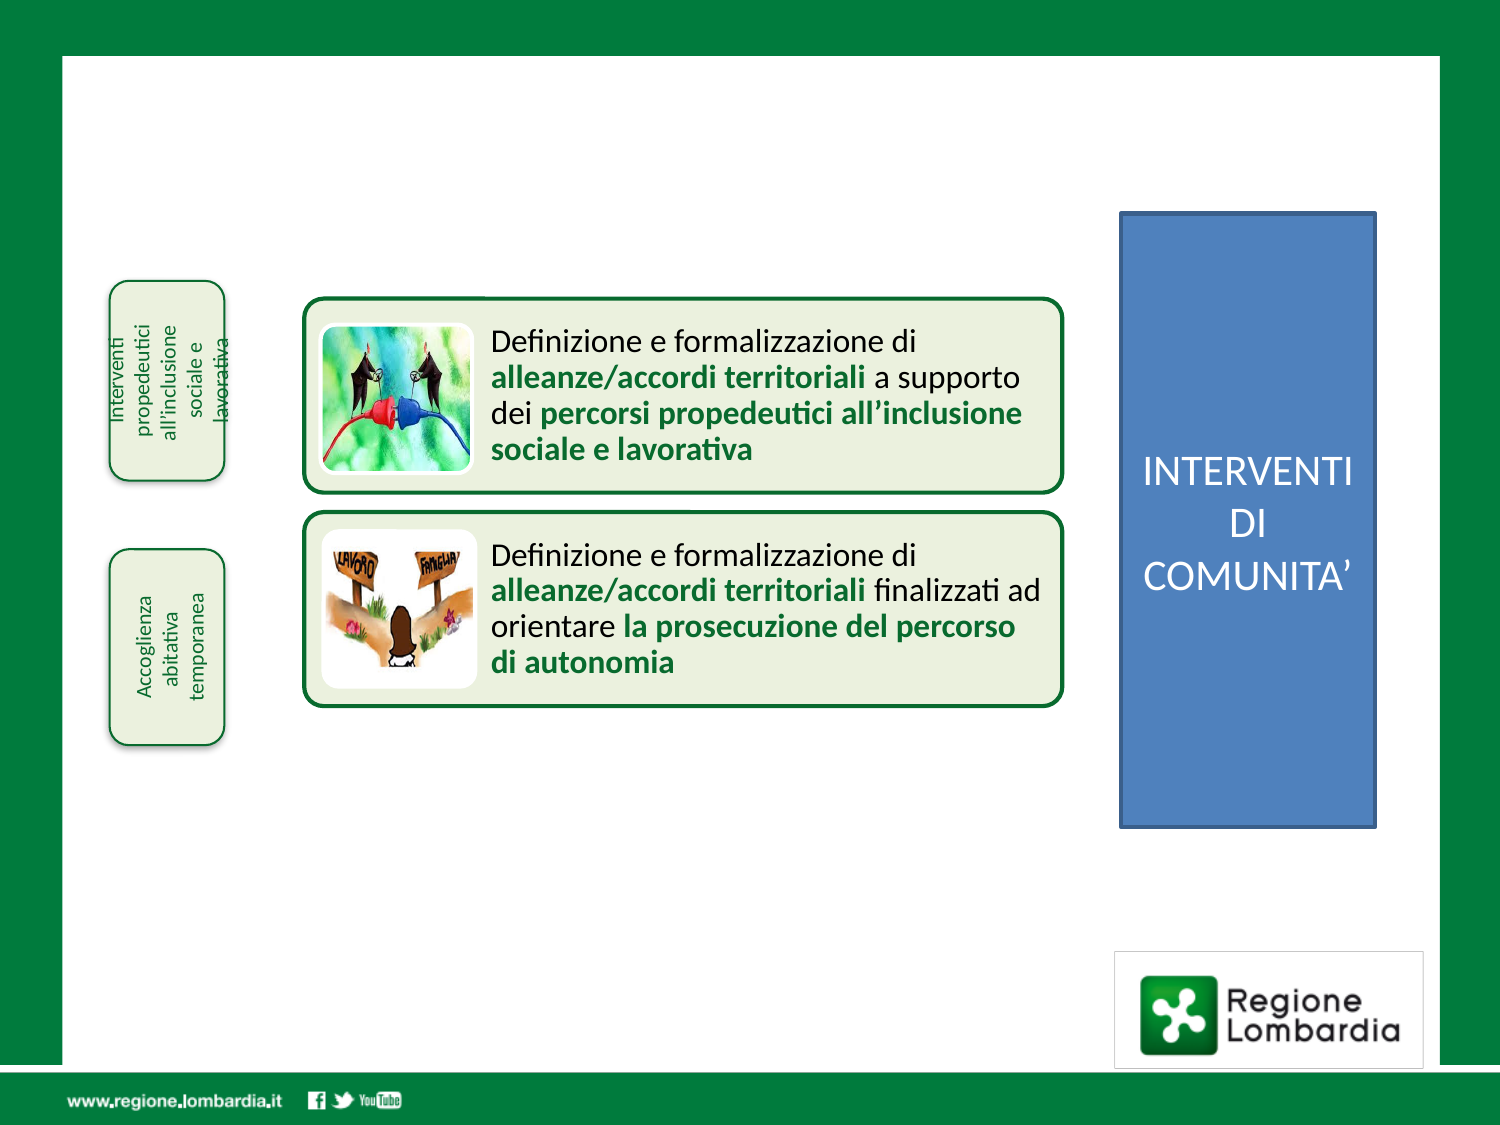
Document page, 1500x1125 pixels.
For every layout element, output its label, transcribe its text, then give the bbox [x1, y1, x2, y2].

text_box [303, 298, 1063, 707]
text_box INTERVENTIDI COMUNITA’ [1119, 211, 1377, 829]
text_box Accoglienza abitativa temporanea [108, 548, 226, 746]
text_box Interventi propedeutici all’inclusione sociale e lavorativa [108, 280, 226, 482]
